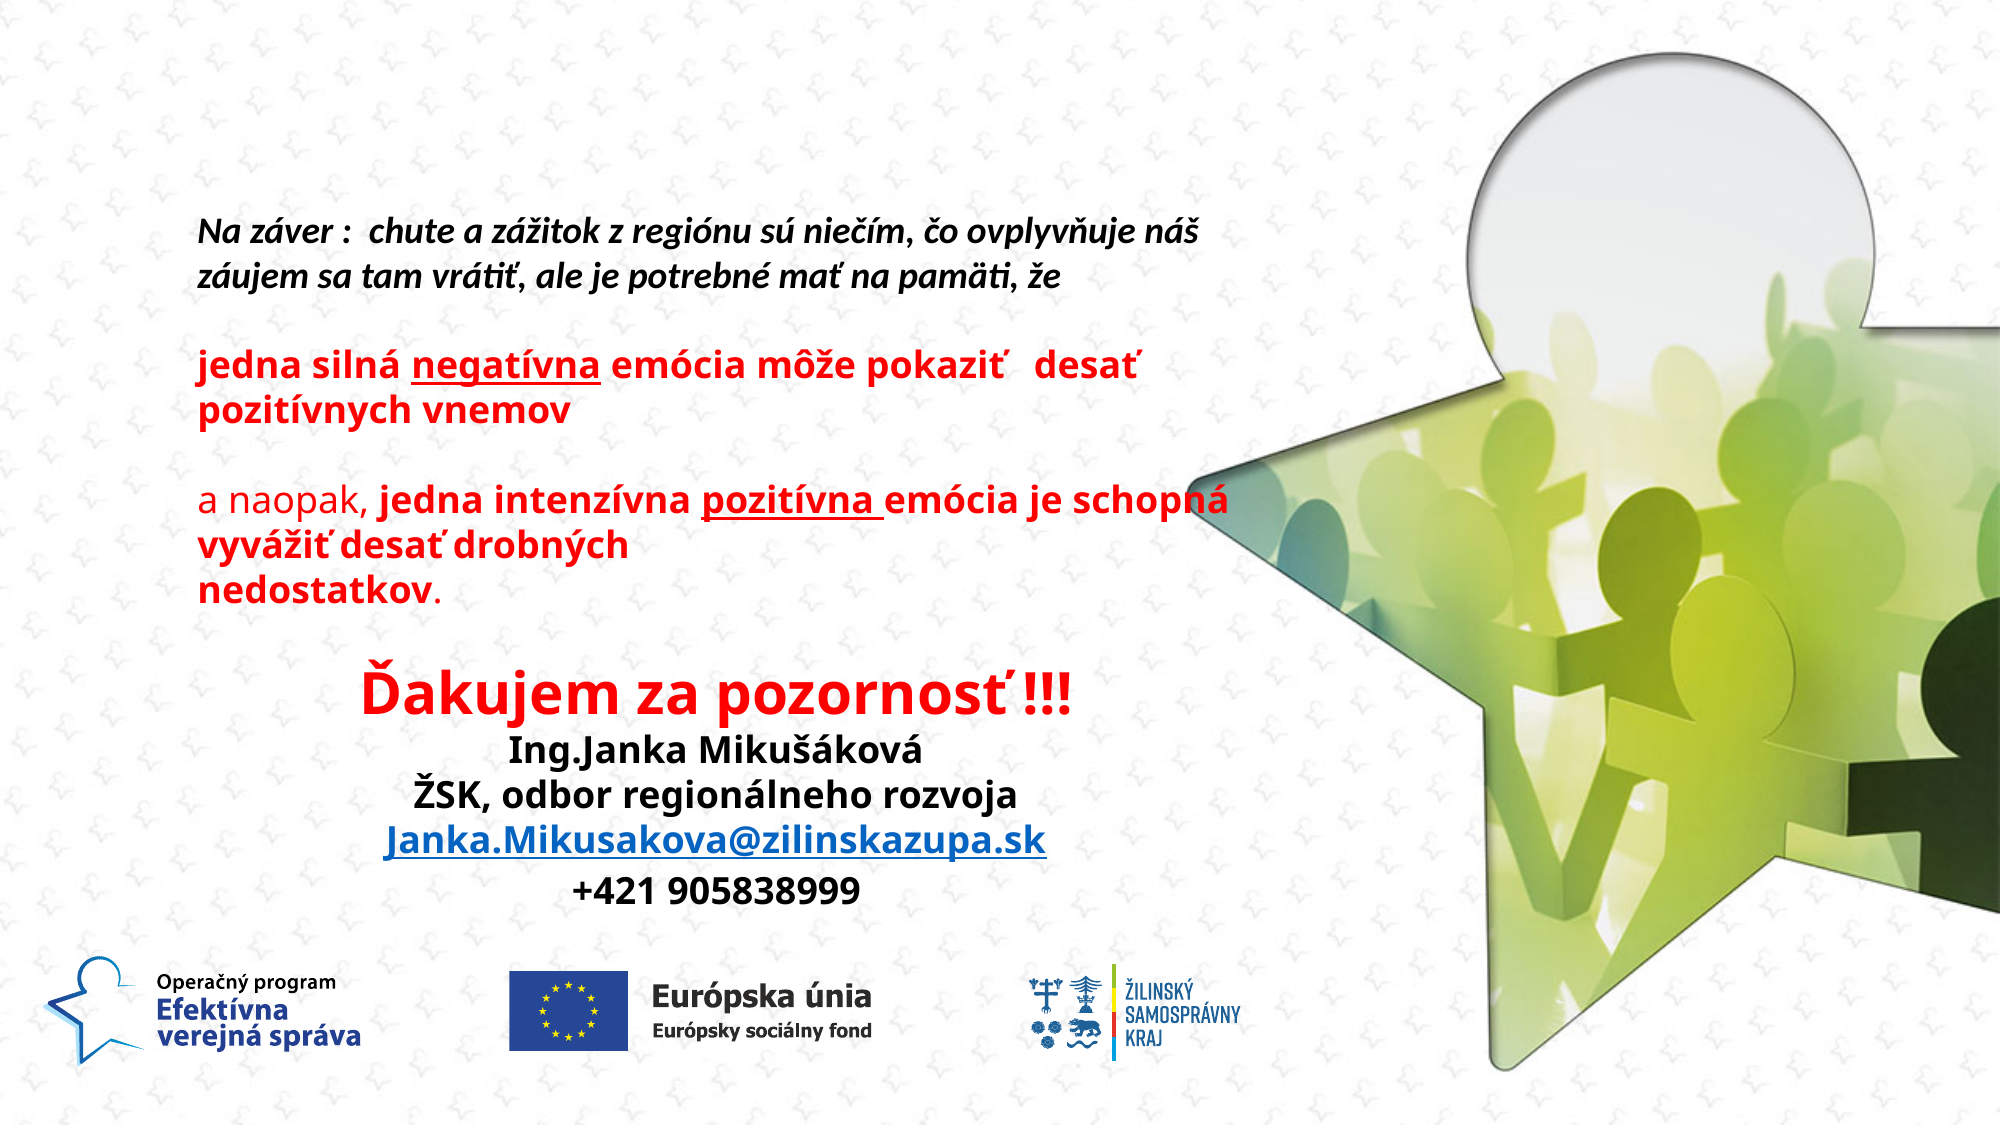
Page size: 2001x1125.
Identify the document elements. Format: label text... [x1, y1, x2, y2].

text_box Na záver : chute a zážitok z regiónu sú niečím, čo ovplyvňuje náš záujem sa tam vrátiť, ale je potrebné mať na pamäti, že jedna silná negatívna emócia môže pokaziť desať pozitívnych vnemov a naopak, jedna intenzívna pozitívna emócia je schopná vyvážiť desať drobných nedostatkov. Ďakujem za pozornosť !!! Ing.Janka Mikušáková ŽSK, odbor regionálneho rozvoja Janka.Mikusakova@zilinskazupa.sk +421 905838999 [182, 198, 1250, 1055]
picture [0, 0, 2000, 1125]
